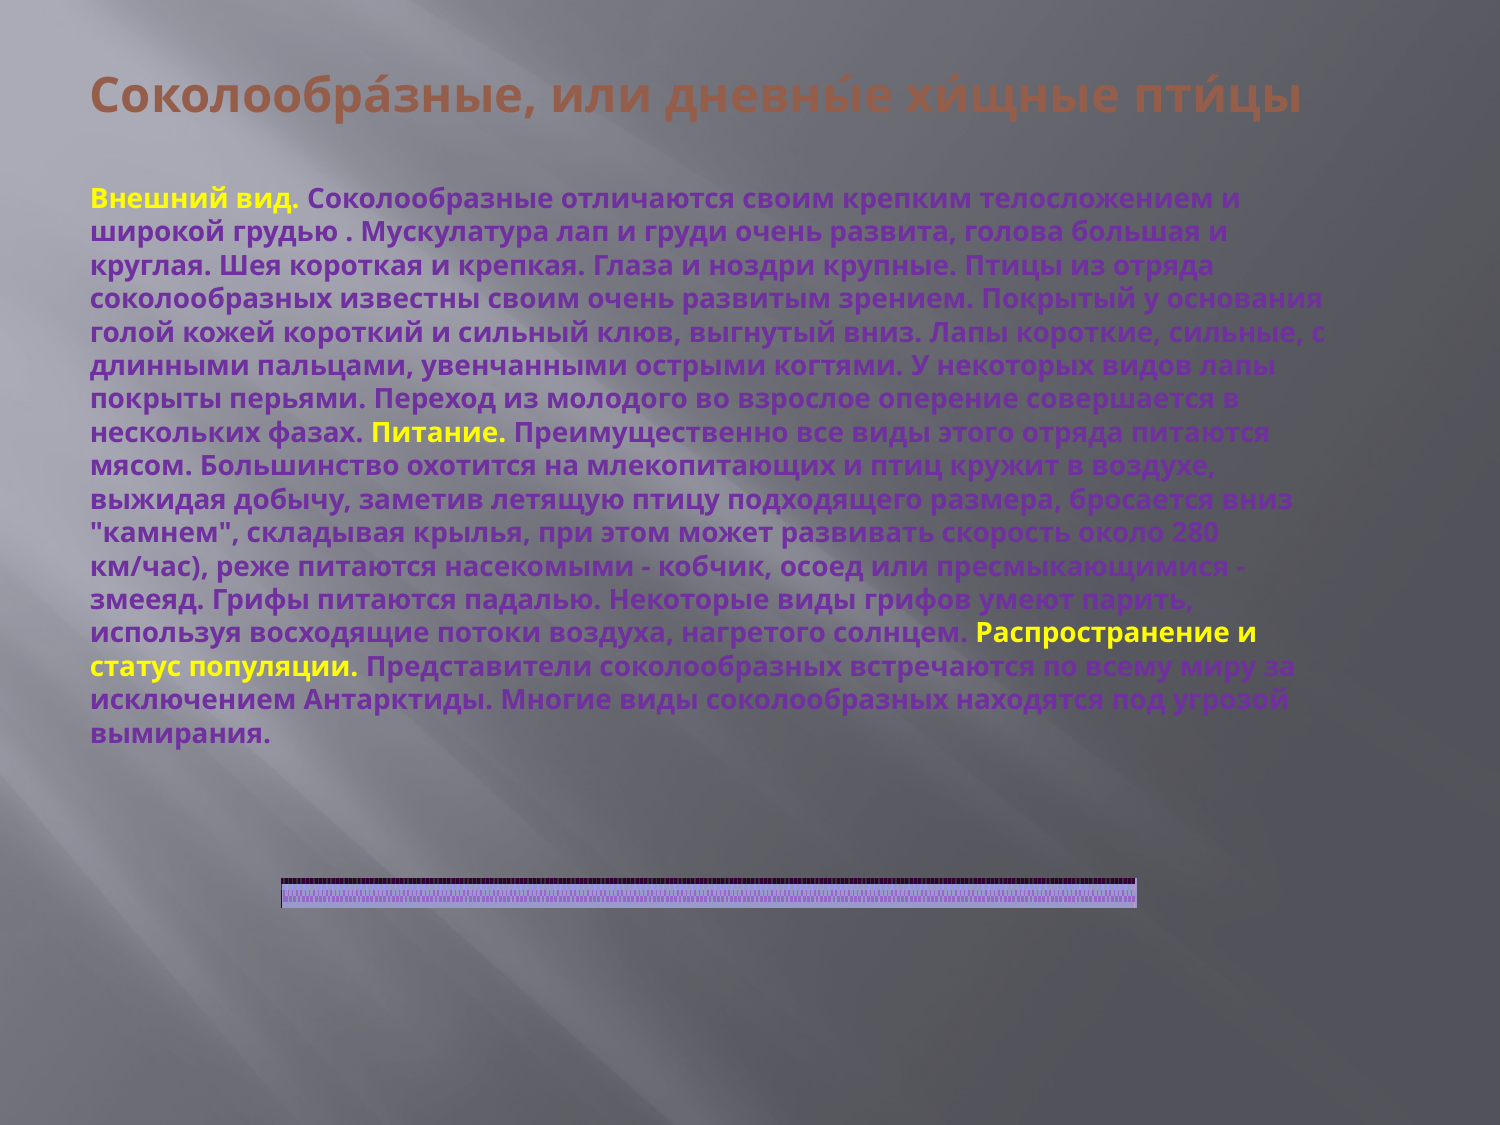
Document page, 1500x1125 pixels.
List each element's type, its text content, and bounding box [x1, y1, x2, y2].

title Соколообра́зные, или дневны́е хи́щные пти́цы Внешний вид. Соколообразные отличаются своим крепким телосложением и широкой грудью . Мускулатура лап и груди очень развита, голова большая и круглая. Шея короткая и крепкая. Глаза и ноздри крупные. Птицы из отряда соколообразных известны своим очень развитым зрением. Покрытый у основания голой кожей короткий и сильный клюв, выгнутый вниз. Лапы короткие, сильные, с длинными пальцами, увенчанными острыми когтями. У некоторых видов лапы покрыты перьями. Переход из молодого во взрослое оперение совершается в нескольких фазах. Питание. Преимущественно все виды этого отряда питаются мясом. Большинство охотится на млекопитающих и птиц кружит в воздухе, выжидая добычу, заметив летящую птицу подходящего размера, бросается вниз "камнем", складывая крылья, при этом может развивать скорость около 280 км/час), реже питаются насекомыми - кобчик, осоед или пресмыкающимися - змееяд. Грифы питаются падалью. Некоторые виды грифов умеют парить, используя восходящие потоки воздуха, нагретого солнцем. Распространение и статус популяции. Представители соколообразных встречаются по всему миру за исключением Антарктиды. Многие виды соколообразных находятся под угрозой вымирания. [75, 46, 1348, 1125]
picture [280, 866, 1137, 926]
